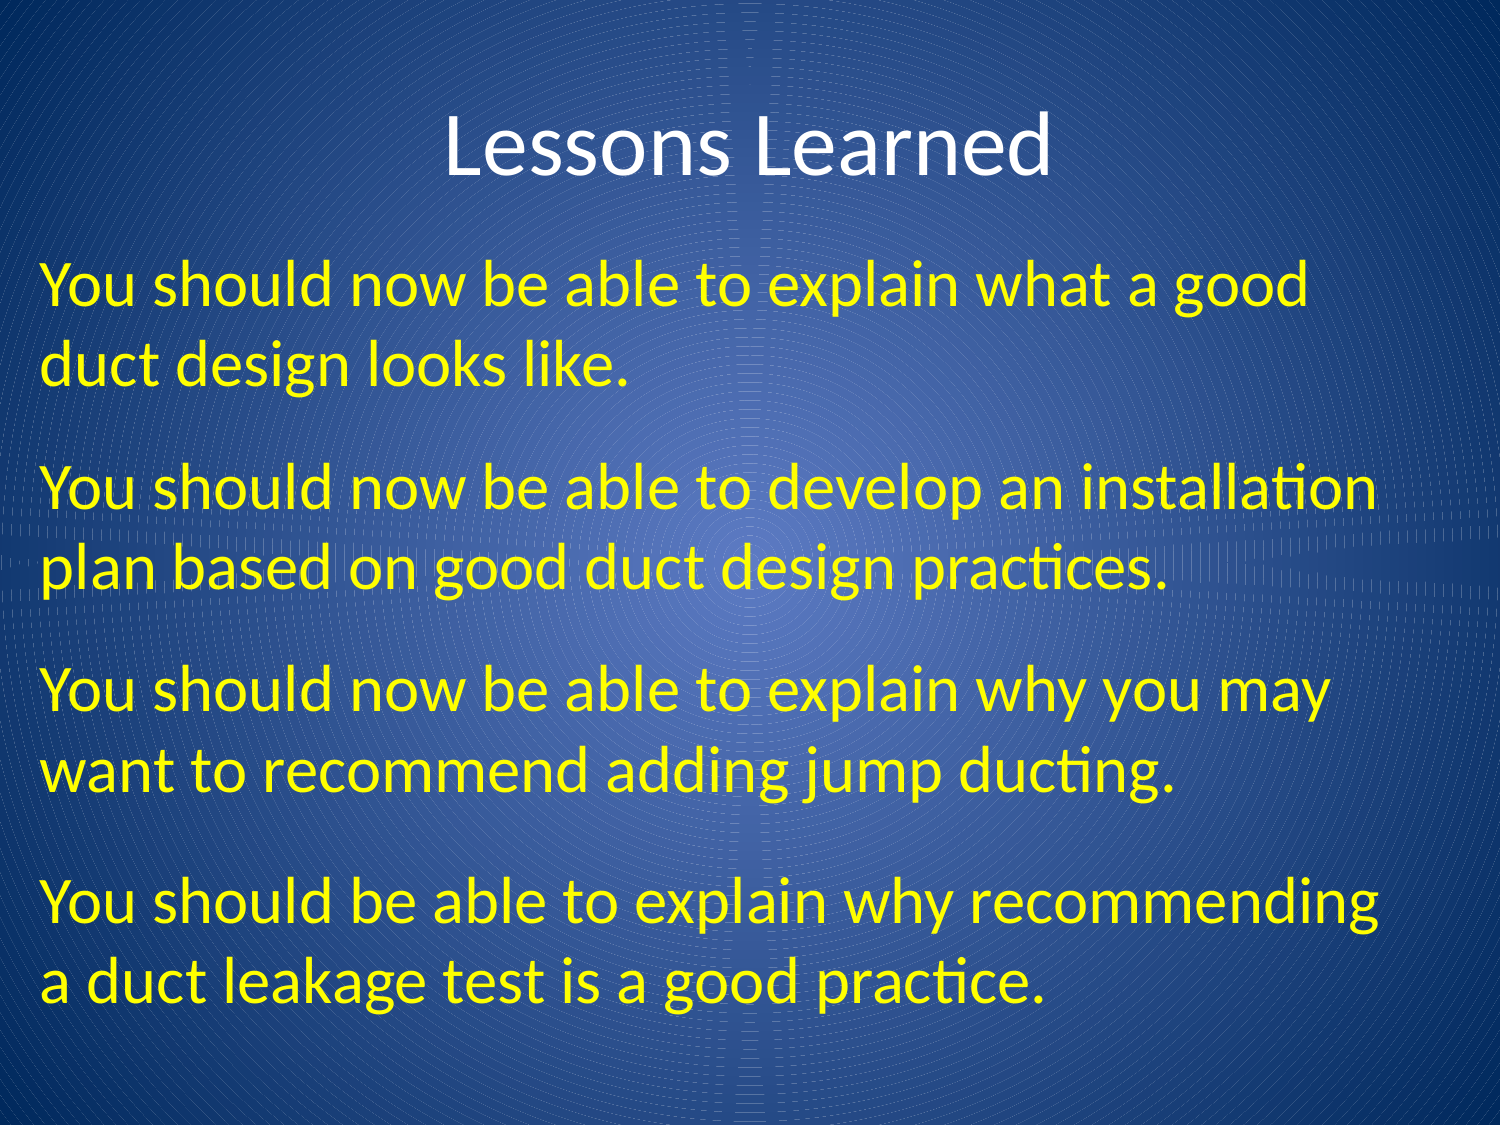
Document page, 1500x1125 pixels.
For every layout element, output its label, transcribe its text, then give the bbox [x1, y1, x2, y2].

list You should now be able to explain what a good duct design looks like. You should now be able to develop an installation plan based on good duct design practices. You should now be able to explain why you may want to recommend adding jump ducting. You should be able to explain why recommending a duct leakage test is a good practice. [24, 232, 1420, 1125]
title Lessons Learned [75, 45, 1425, 233]
